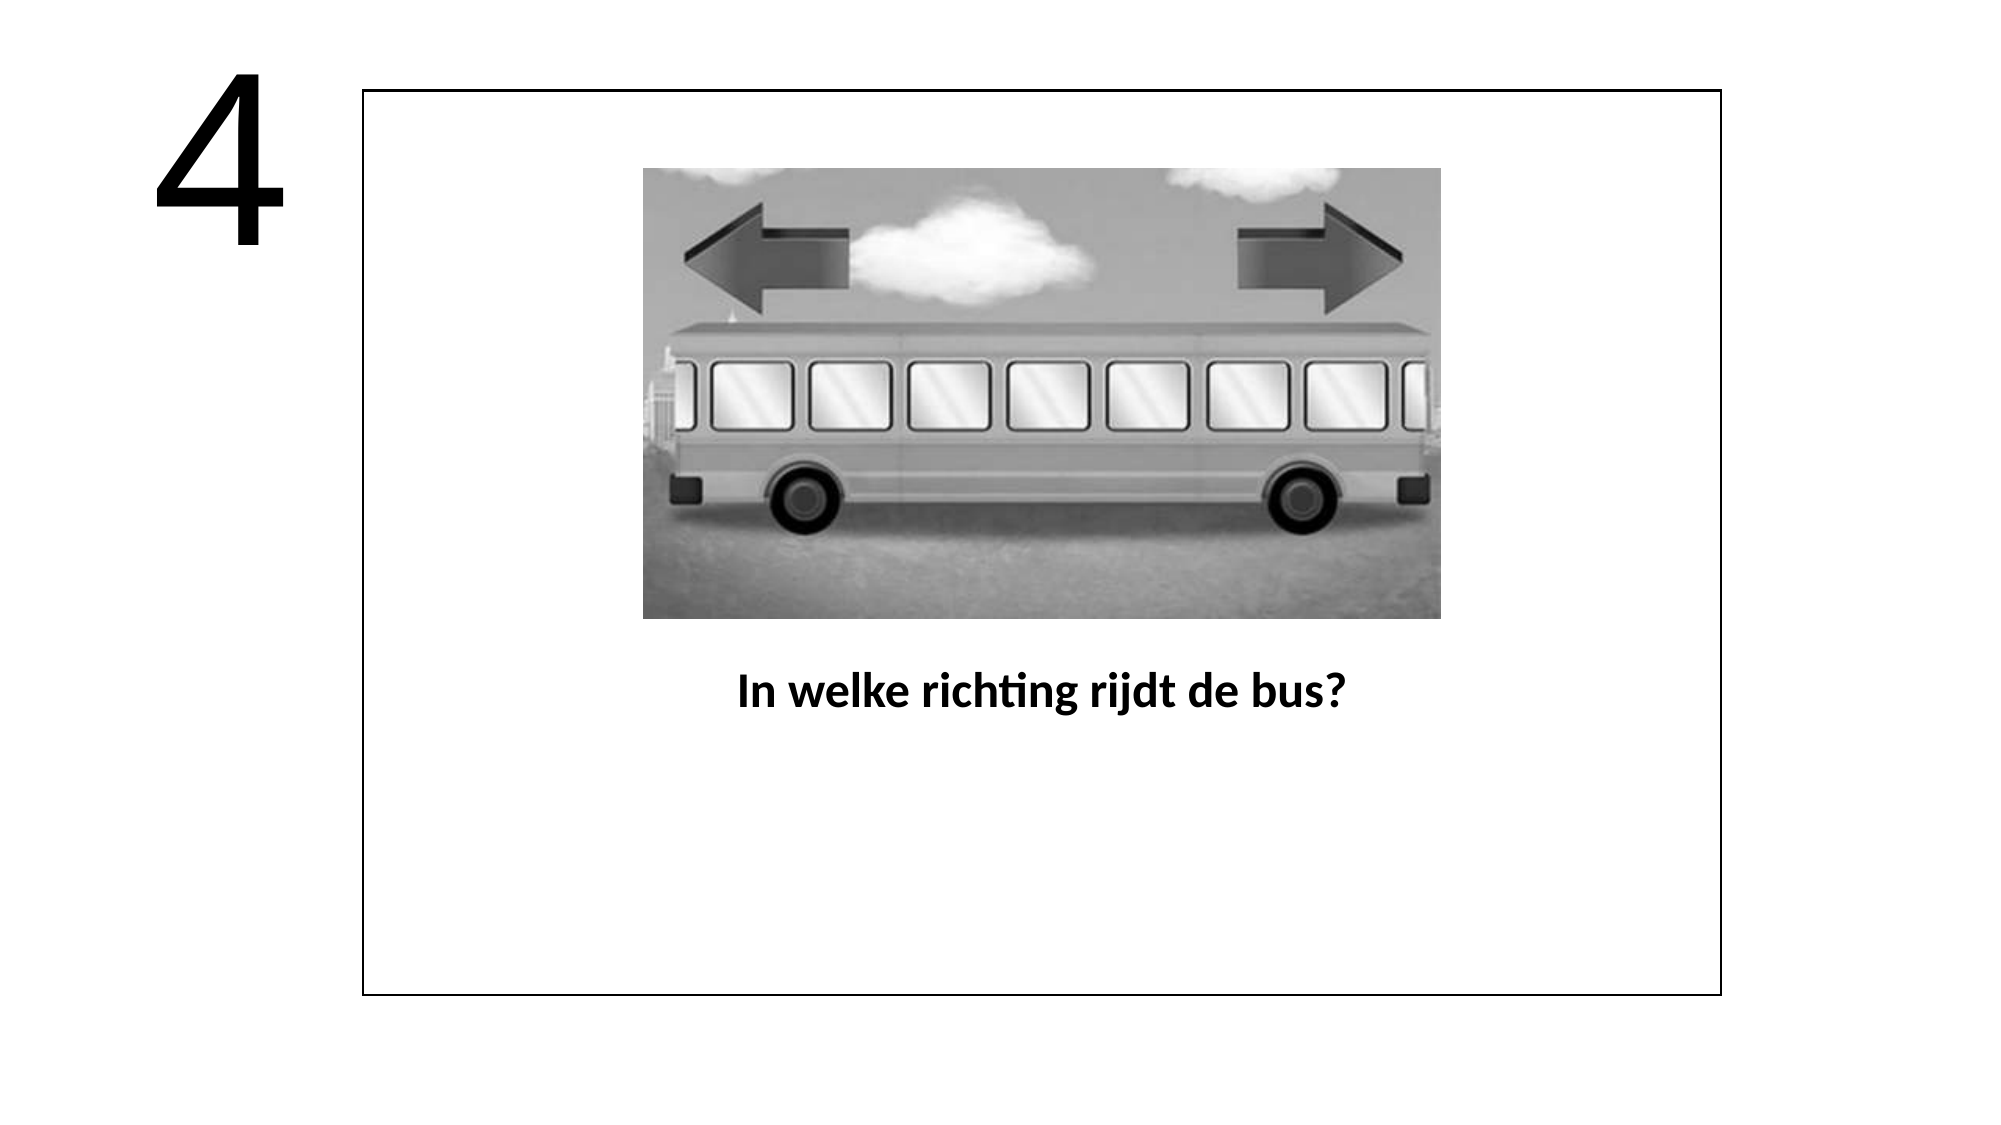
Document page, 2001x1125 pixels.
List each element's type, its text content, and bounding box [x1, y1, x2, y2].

text_box In welke richting rijdt de bus? [362, 89, 1722, 996]
picture [643, 168, 1441, 619]
title 4 [137, 59, 1863, 278]
